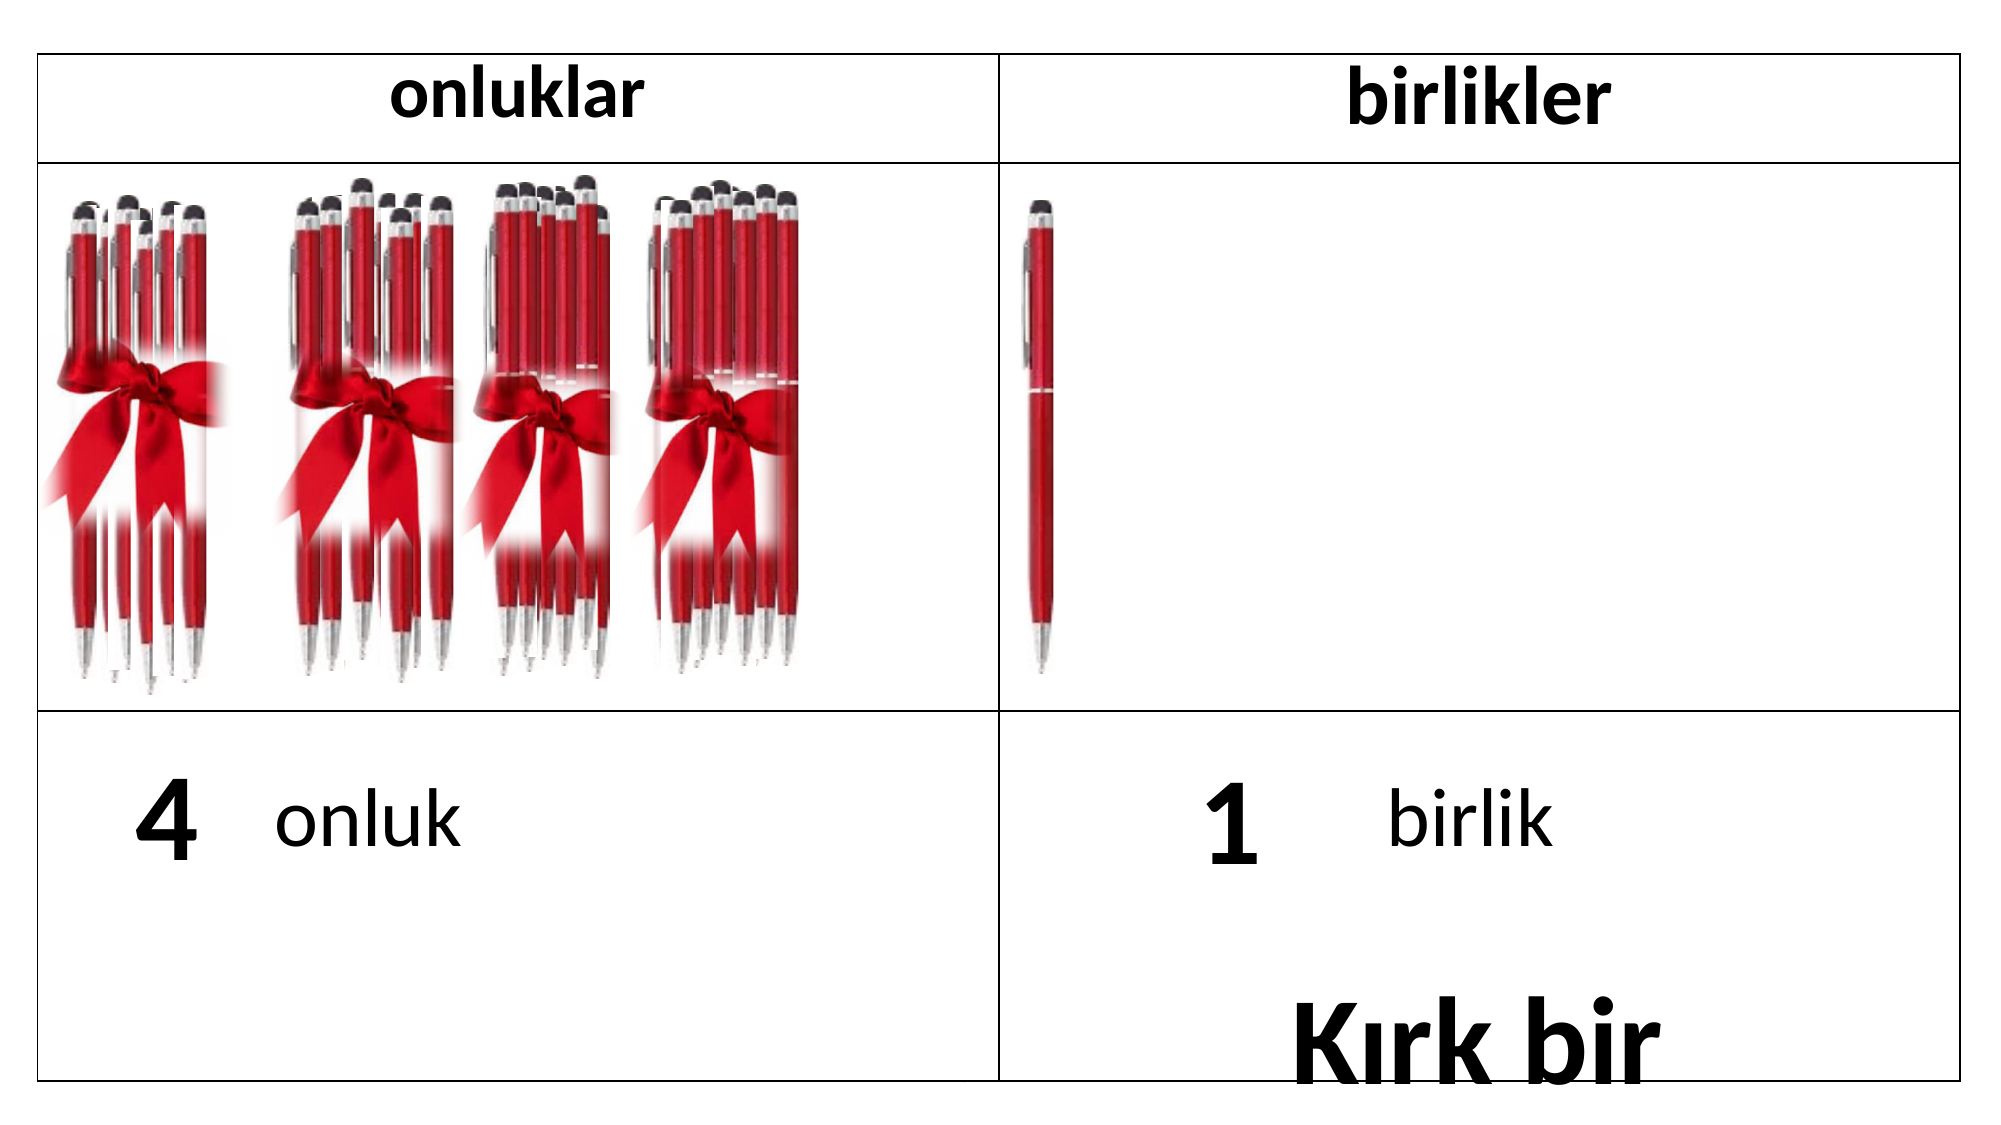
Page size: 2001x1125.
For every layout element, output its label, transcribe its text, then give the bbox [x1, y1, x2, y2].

table_header onluklar [38, 55, 998, 162]
table_cell [1000, 712, 1959, 1080]
text_box Kırk bir [1276, 952, 1919, 1117]
picture [628, 180, 799, 674]
text_box onluk [259, 755, 497, 871]
table_header birlikler [1000, 55, 1959, 162]
text_box 1 [1183, 732, 1371, 898]
table_cell [38, 164, 998, 710]
table_cell [1000, 164, 1959, 710]
footer Kazım KAT [662, 1042, 1276, 1103]
picture [37, 195, 234, 695]
text_box birlik [1371, 755, 1569, 871]
text_box 4 [120, 727, 245, 893]
picture [1021, 199, 1054, 674]
table_cell [38, 712, 998, 1080]
picture [270, 175, 625, 683]
